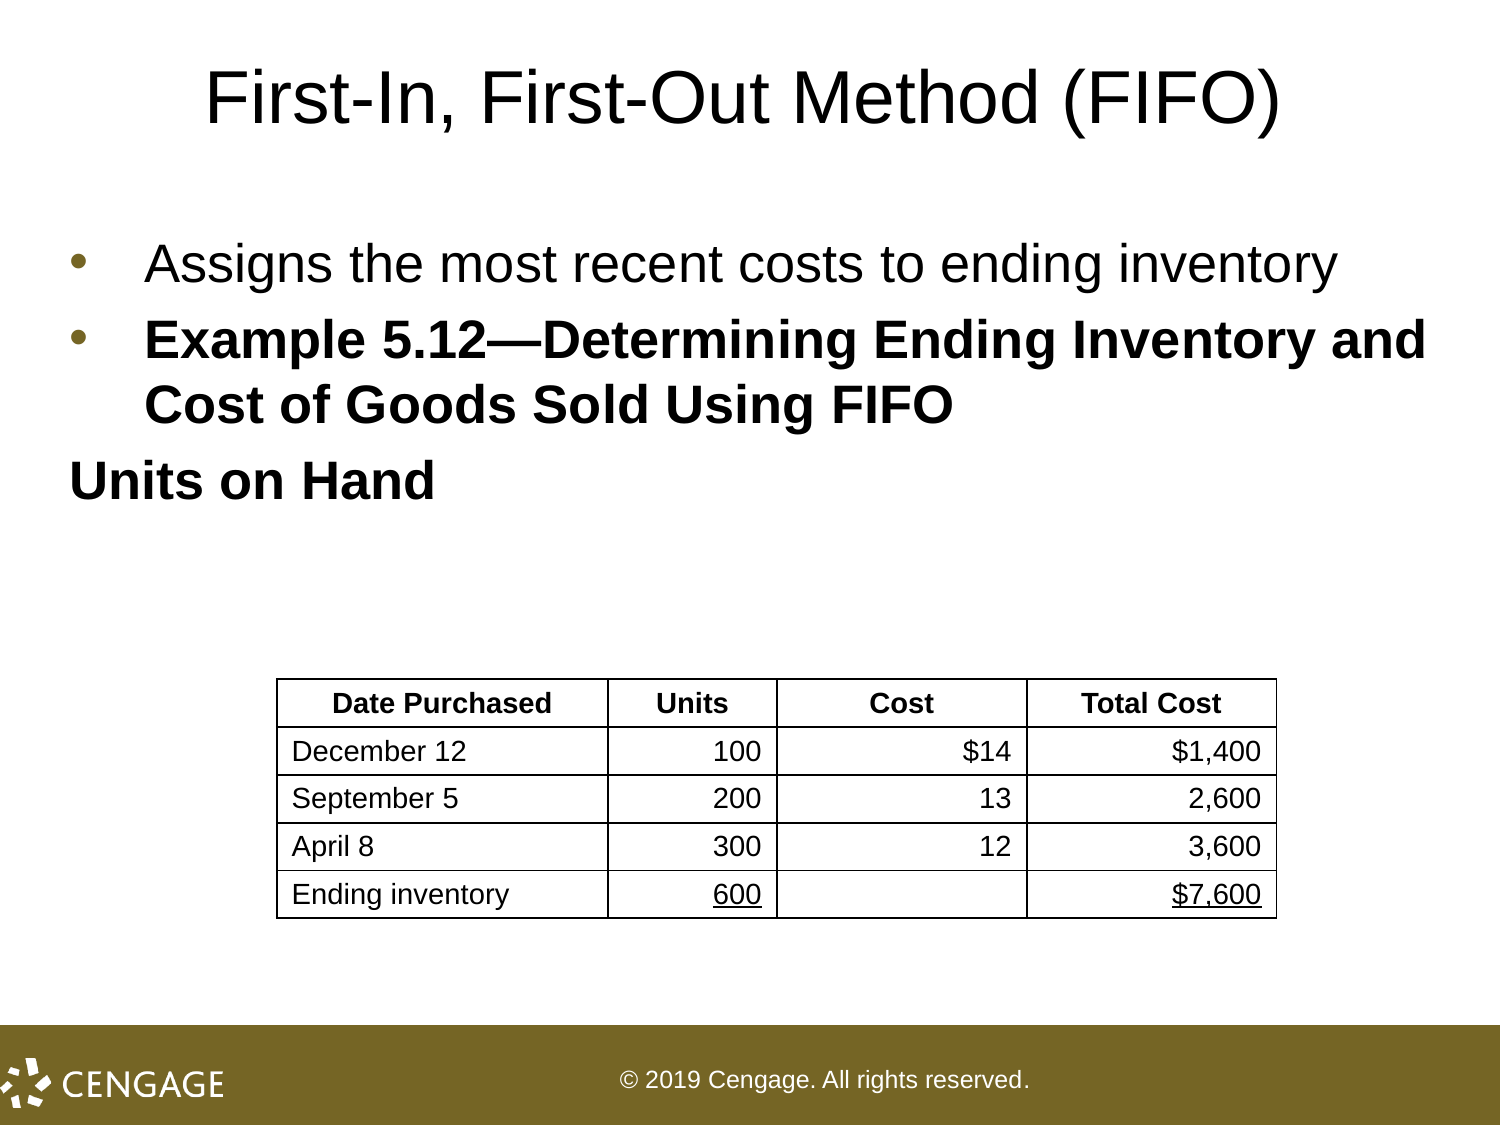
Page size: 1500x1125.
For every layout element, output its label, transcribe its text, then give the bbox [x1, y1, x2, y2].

table_cell 12 [778, 824, 1026, 870]
table_cell September 5 [278, 776, 607, 822]
table_cell 13 [778, 776, 1026, 822]
table_cell 600 [609, 871, 776, 917]
table_cell December 12 [278, 728, 607, 774]
table_cell $1,400 [1028, 728, 1276, 774]
table_cell $14 [778, 728, 1026, 774]
picture [0, 1058, 223, 1108]
title First-In, First-Out Method (FIFO) [85, 26, 1403, 160]
table_cell 2,600 [1028, 776, 1276, 822]
table_cell 300 [609, 824, 776, 870]
table_cell [778, 871, 1026, 917]
table_header Date Purchased [278, 680, 607, 726]
table_cell 200 [609, 776, 776, 822]
table_header Units [609, 680, 776, 726]
table_cell 100 [609, 728, 776, 774]
table_header Cost [778, 680, 1026, 726]
table_header Total Cost [1028, 680, 1276, 726]
table_cell Ending inventory [278, 871, 607, 917]
table_cell $7,600 [1028, 871, 1276, 917]
table_cell April 8 [278, 824, 607, 870]
list Assigns the most recent costs to ending inventory Example 5.12—Determining Ending Inventory and Cost of Goods Sold Using FIFO Units on Hand [54, 221, 1464, 514]
table_cell 3,600 [1028, 824, 1276, 870]
